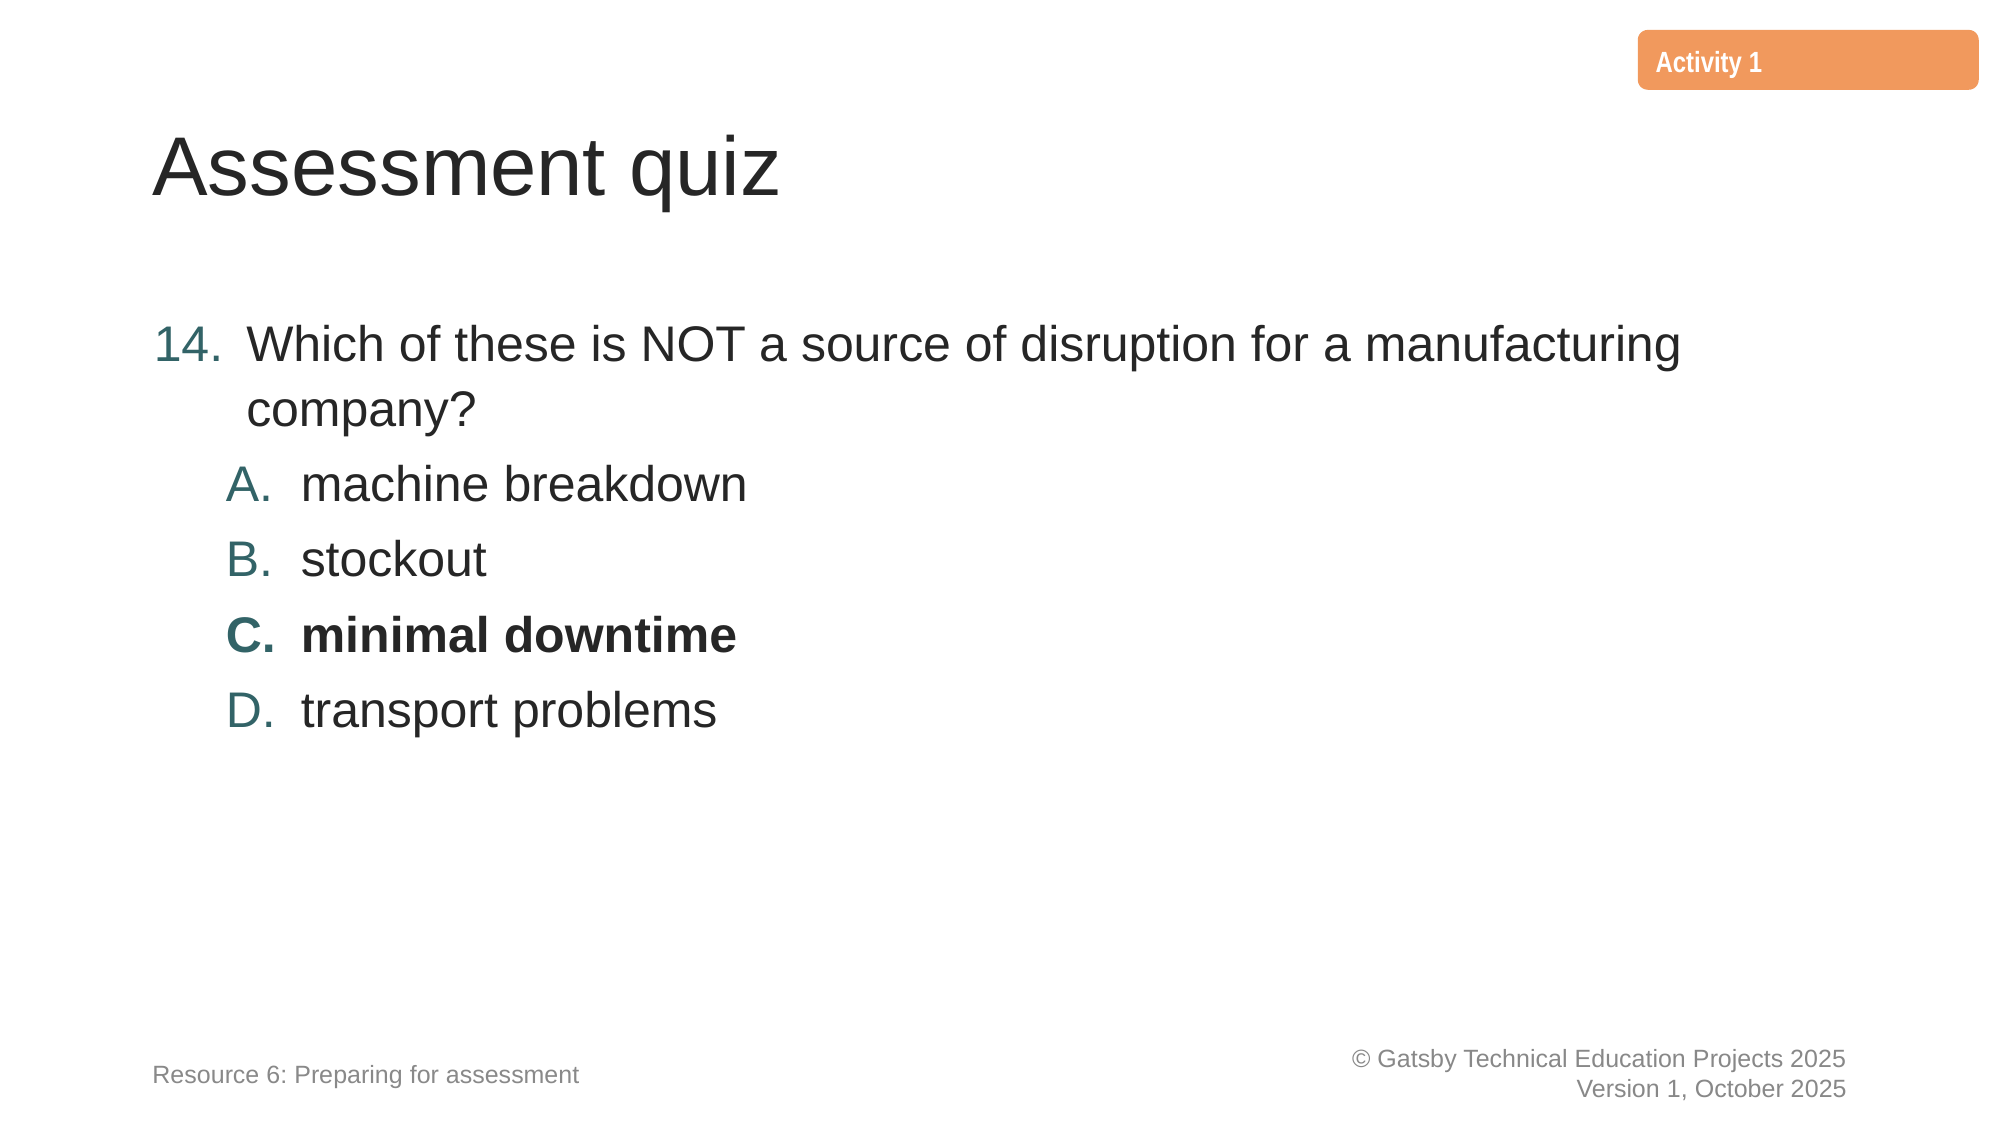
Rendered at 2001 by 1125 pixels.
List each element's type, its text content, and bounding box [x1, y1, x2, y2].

list Resource 6: Preparing for assessment [137, 1042, 829, 1103]
text_box Which of these is NOT a source of disruption for a manufacturing company? machine breakdown stockout minimal downtime transport problems [137, 299, 1881, 1014]
title Assessment quiz [137, 59, 1863, 278]
text_box Activity 1 [1637, 29, 1979, 90]
